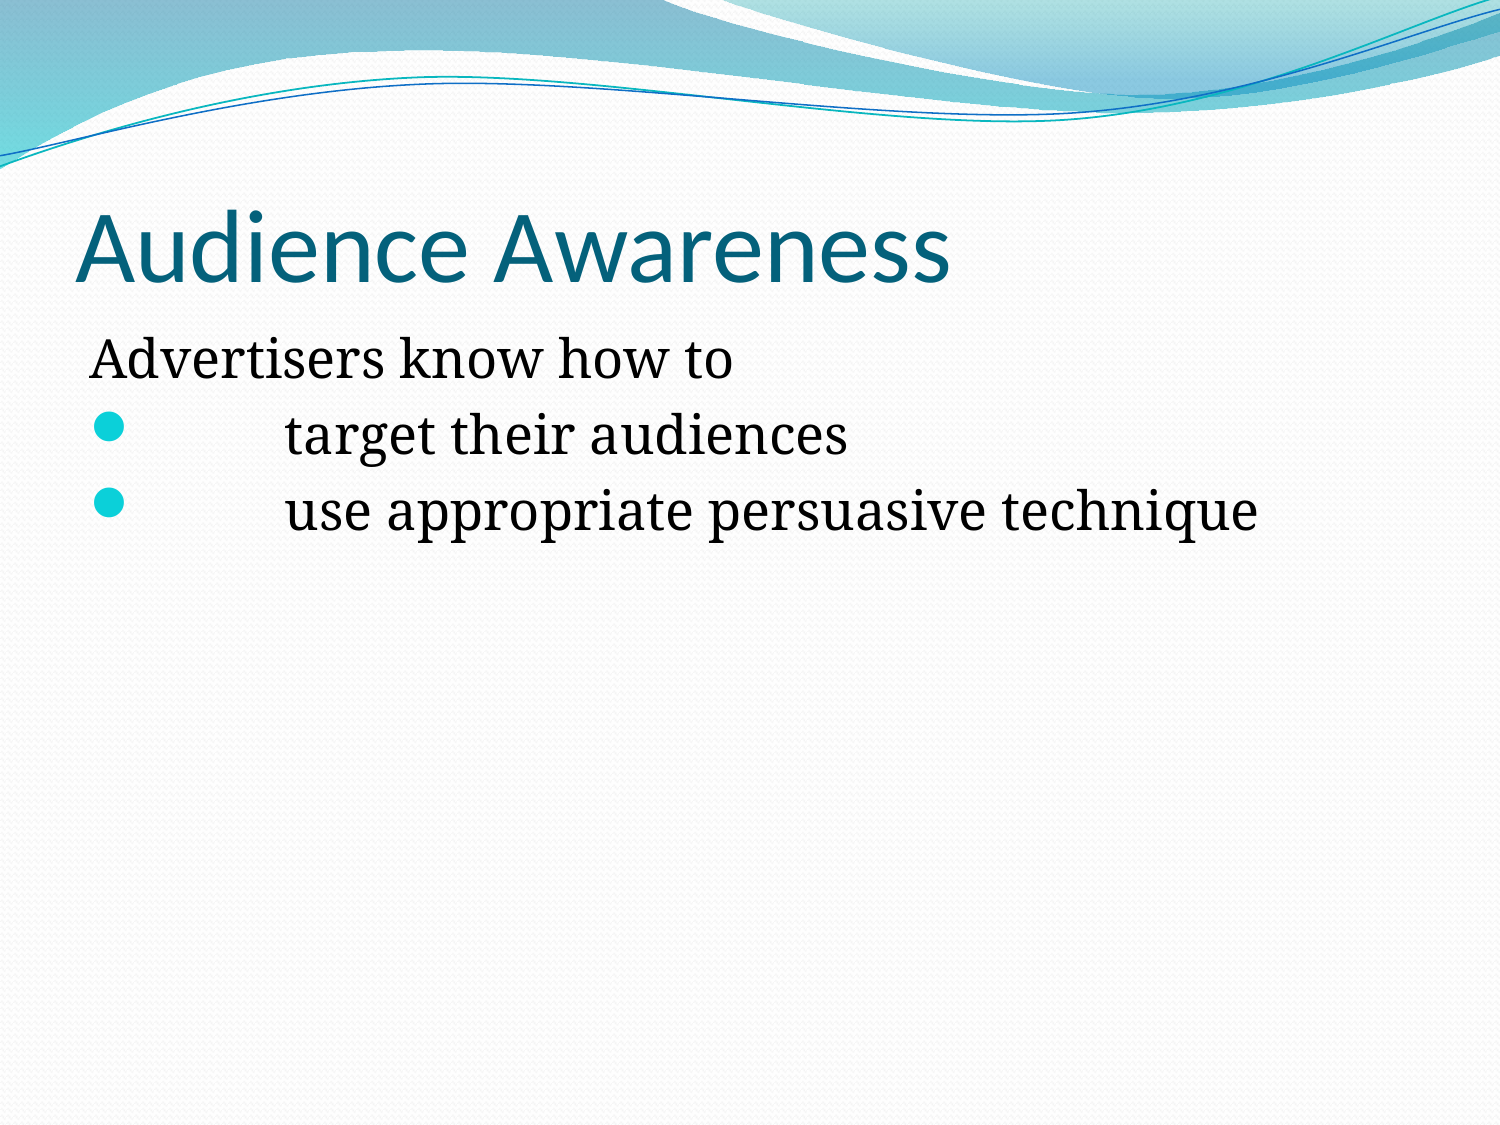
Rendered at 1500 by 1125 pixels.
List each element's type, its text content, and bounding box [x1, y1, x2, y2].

list Advertisers know how to target their audiences use appropriate persuasive technique [75, 317, 1425, 1038]
title Audience Awareness [75, 115, 1425, 303]
